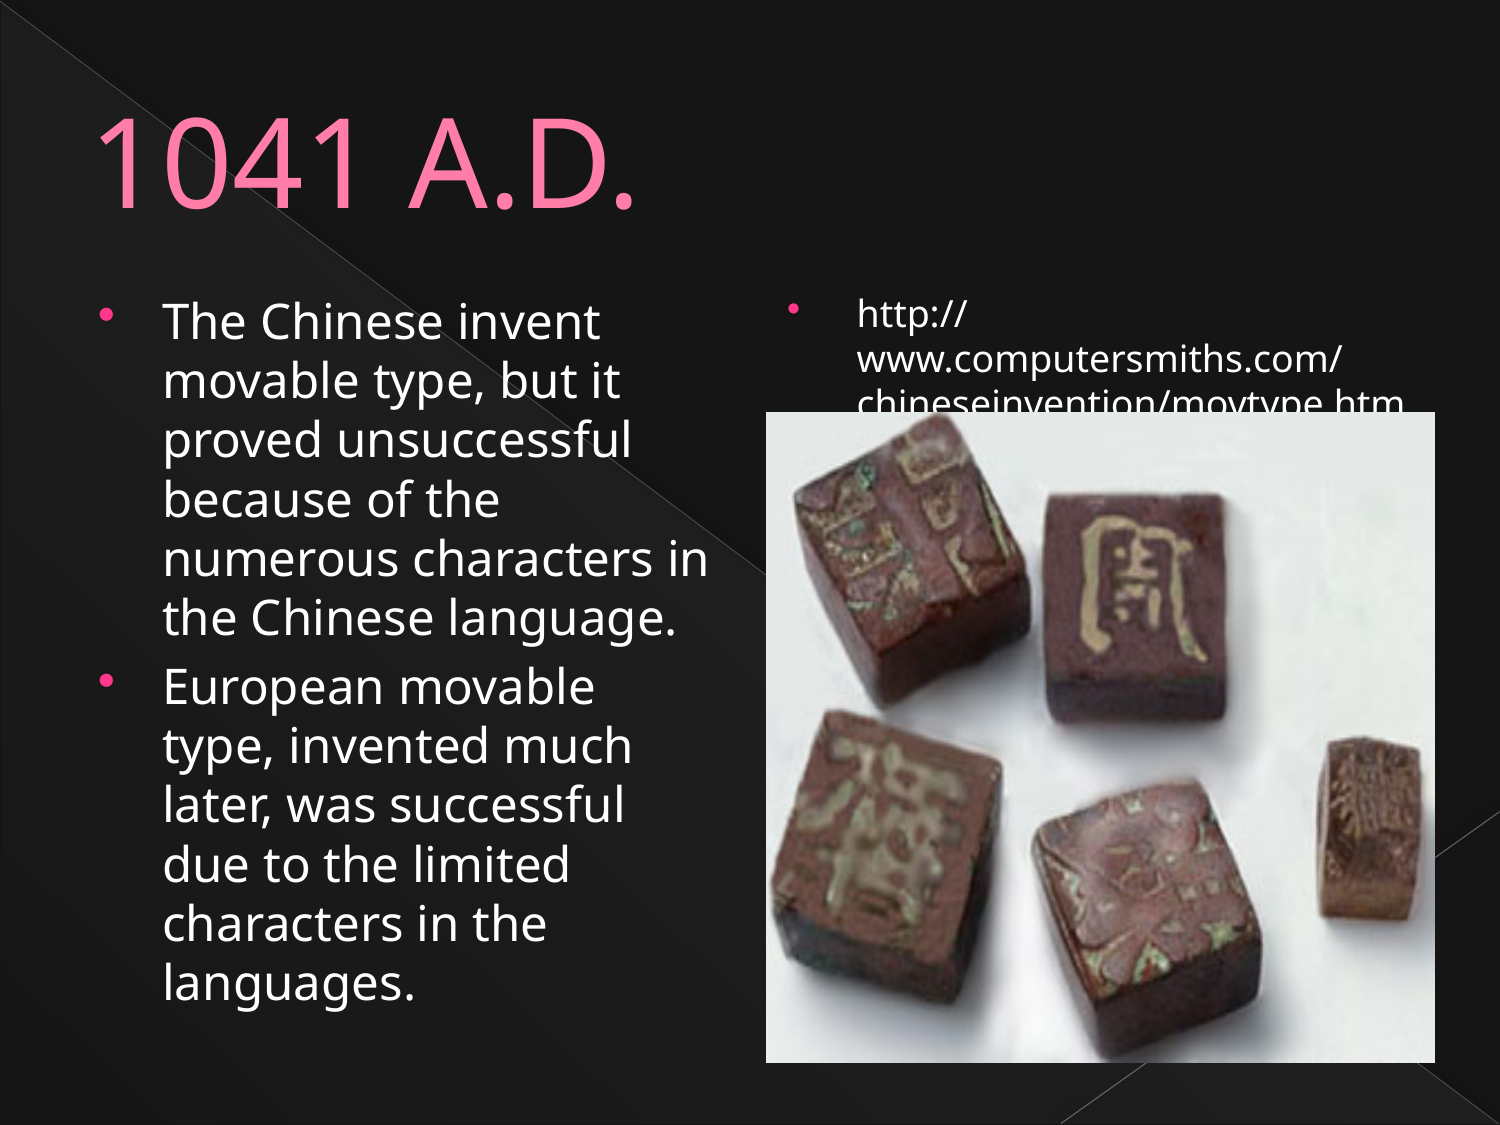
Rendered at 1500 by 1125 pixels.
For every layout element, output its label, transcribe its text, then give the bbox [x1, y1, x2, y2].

list The Chinese invent movable type, but it proved unsuccessful because of the numerous characters in the Chinese language. European movable type, invented much later, was successful due to the limited characters in the languages. [75, 282, 738, 1025]
title 1041 A.D. [75, 43, 1425, 274]
picture [765, 412, 1436, 1063]
list http://www.computersmiths.com/chineseinvention/movtype.htm [762, 282, 1425, 400]
